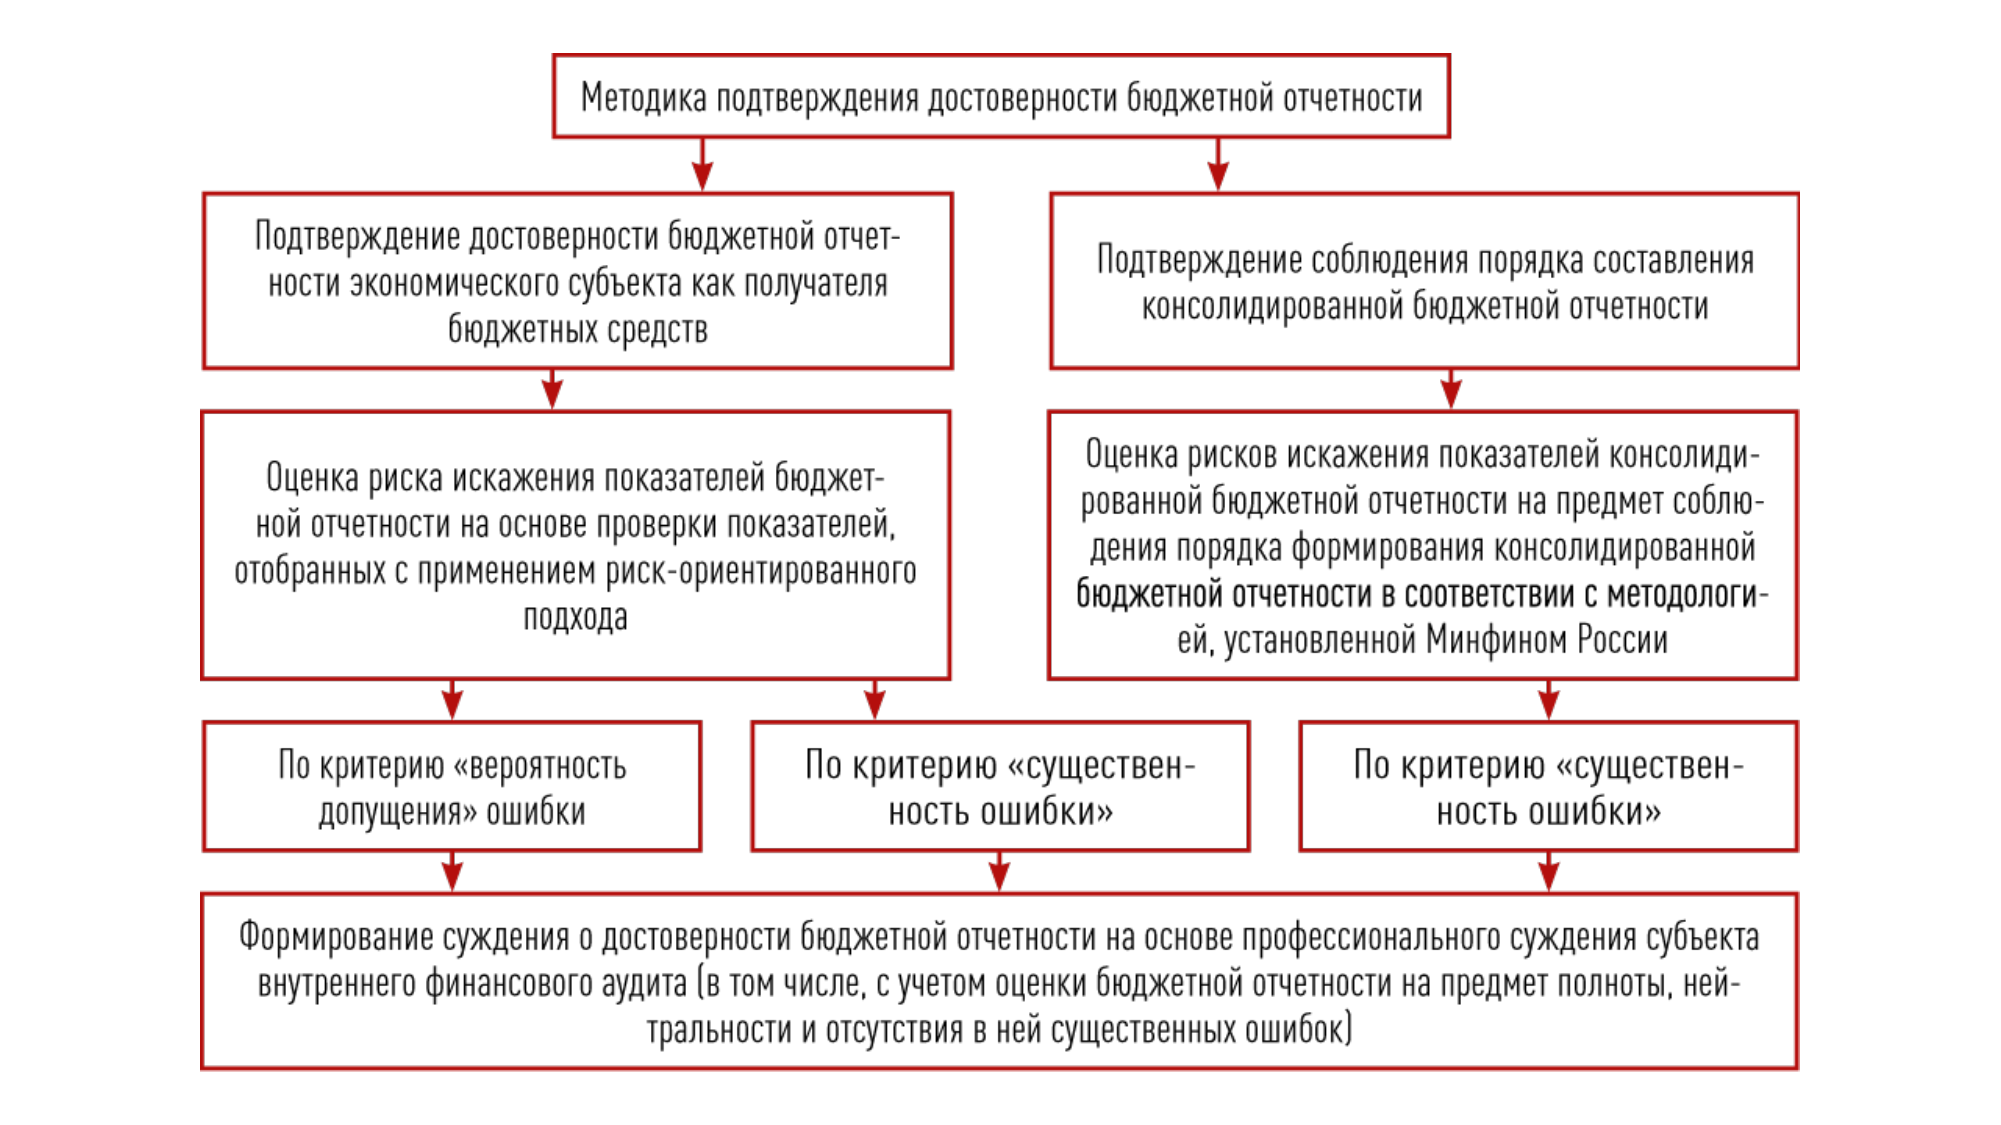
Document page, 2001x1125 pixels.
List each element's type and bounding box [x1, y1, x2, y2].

picture [199, 53, 1800, 1072]
